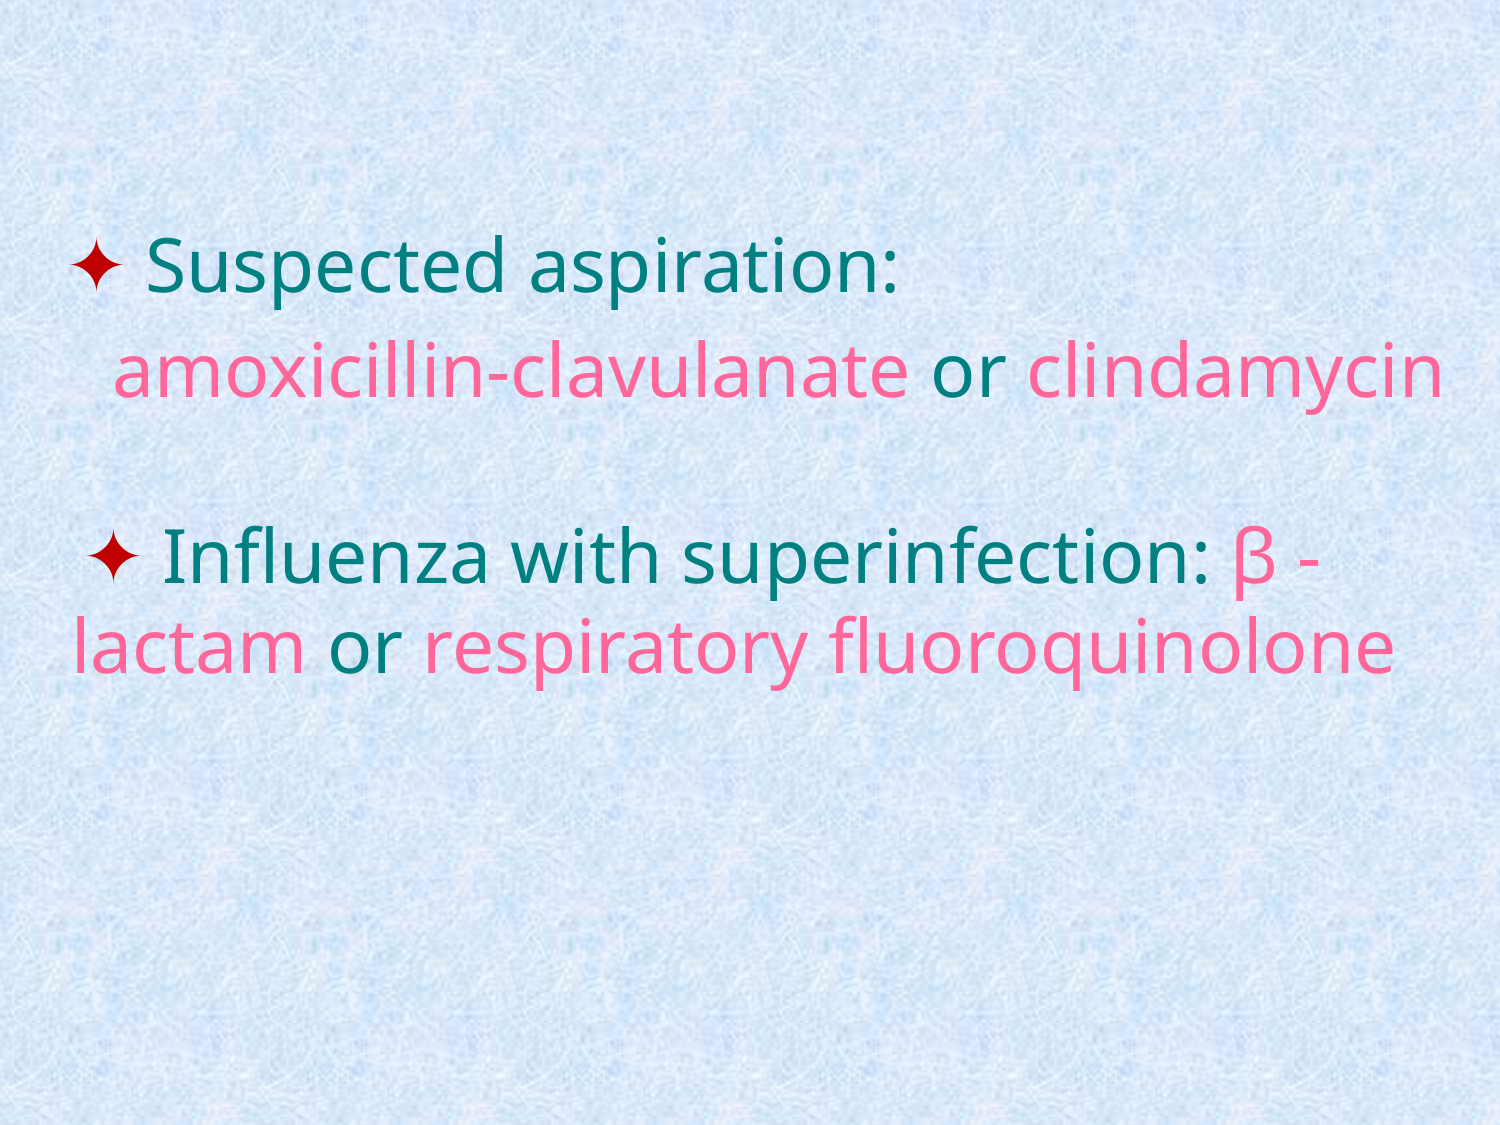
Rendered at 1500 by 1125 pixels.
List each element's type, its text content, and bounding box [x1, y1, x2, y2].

text_box ✦ Suspected aspiration: amoxicillin-clavulanate or clindamycin ✦ Influenza with superinfection: β -lactam or respiratory fluoroquinolone [0, 0, 1500, 1125]
